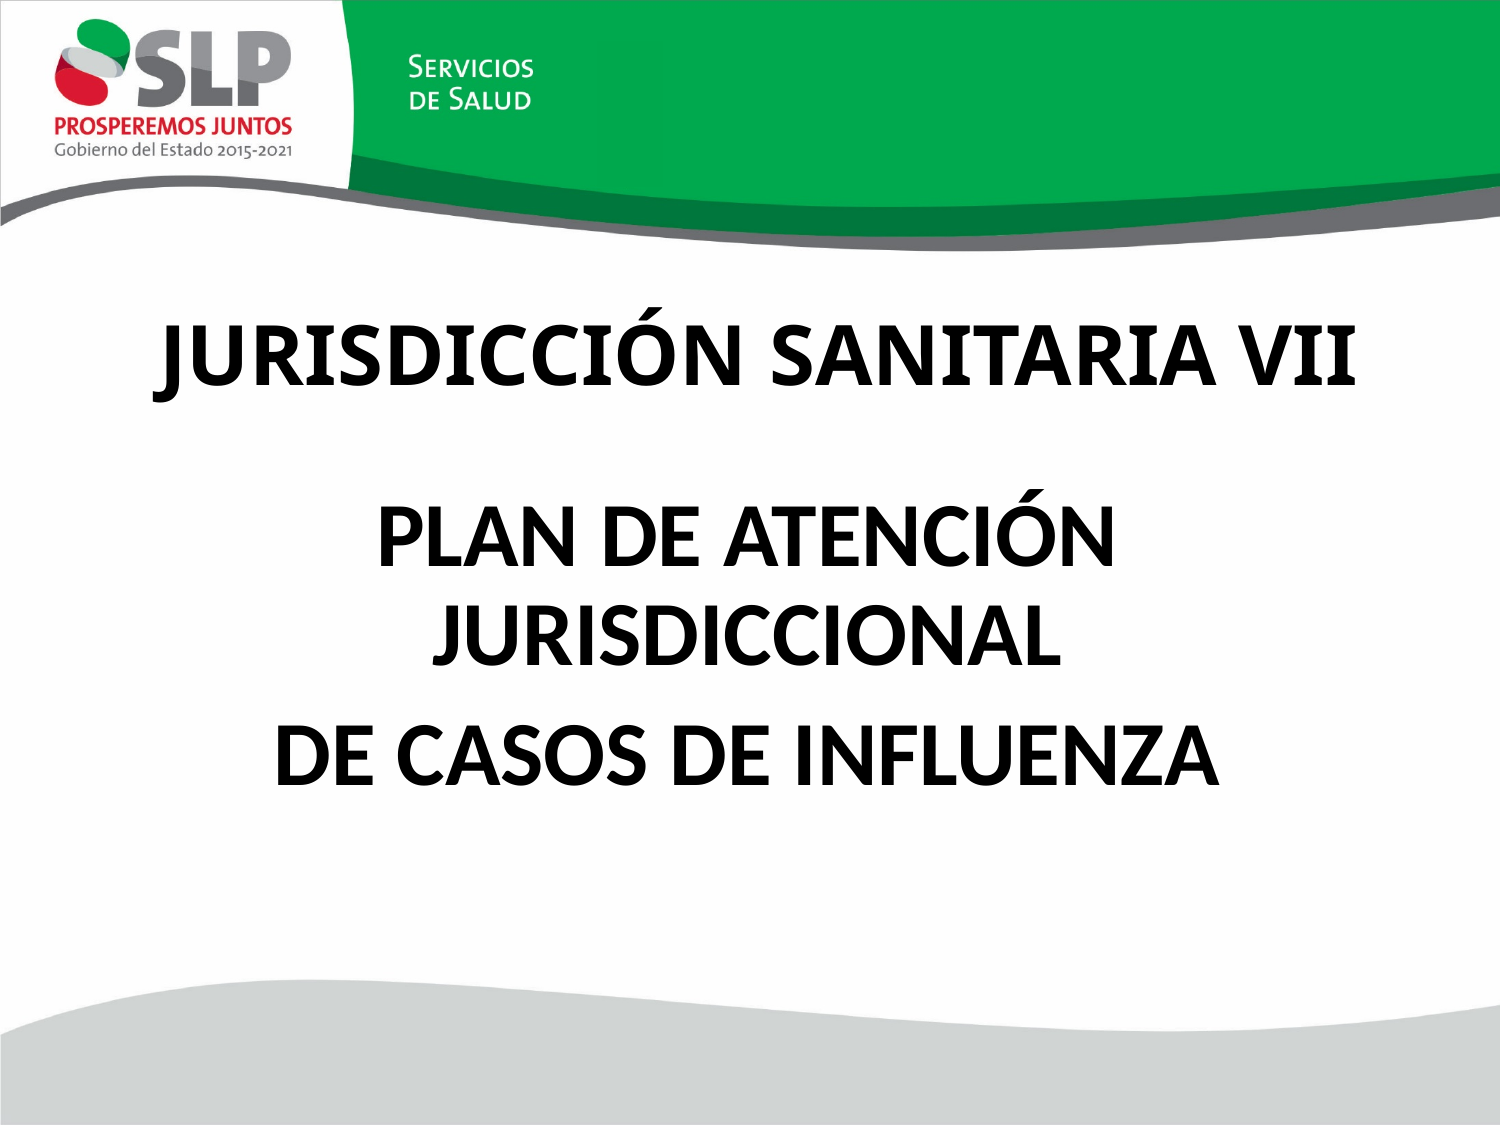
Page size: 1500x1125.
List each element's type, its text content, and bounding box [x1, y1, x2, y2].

list PLAN DE ATENCIÓN JURISDICCIONAL DE CASOS DE INFLUENZA [100, 479, 1395, 858]
title JURISDICCIÓN SANITARIA VII [112, 290, 1406, 428]
picture [0, 0, 1500, 1125]
